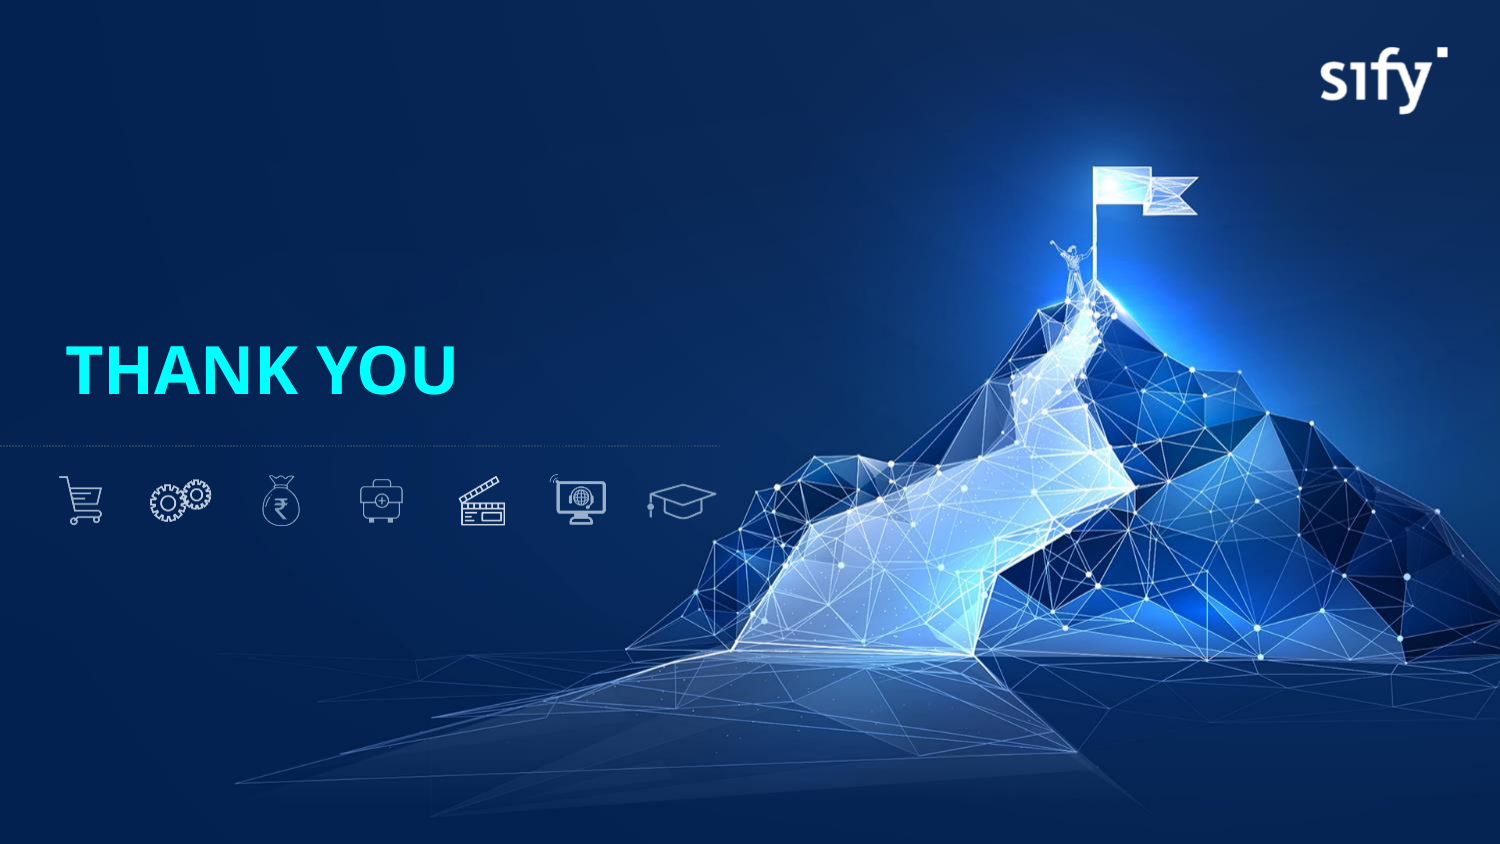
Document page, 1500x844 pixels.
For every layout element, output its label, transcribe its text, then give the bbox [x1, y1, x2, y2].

picture [0, 0, 1500, 844]
list Thank you [64, 339, 721, 422]
